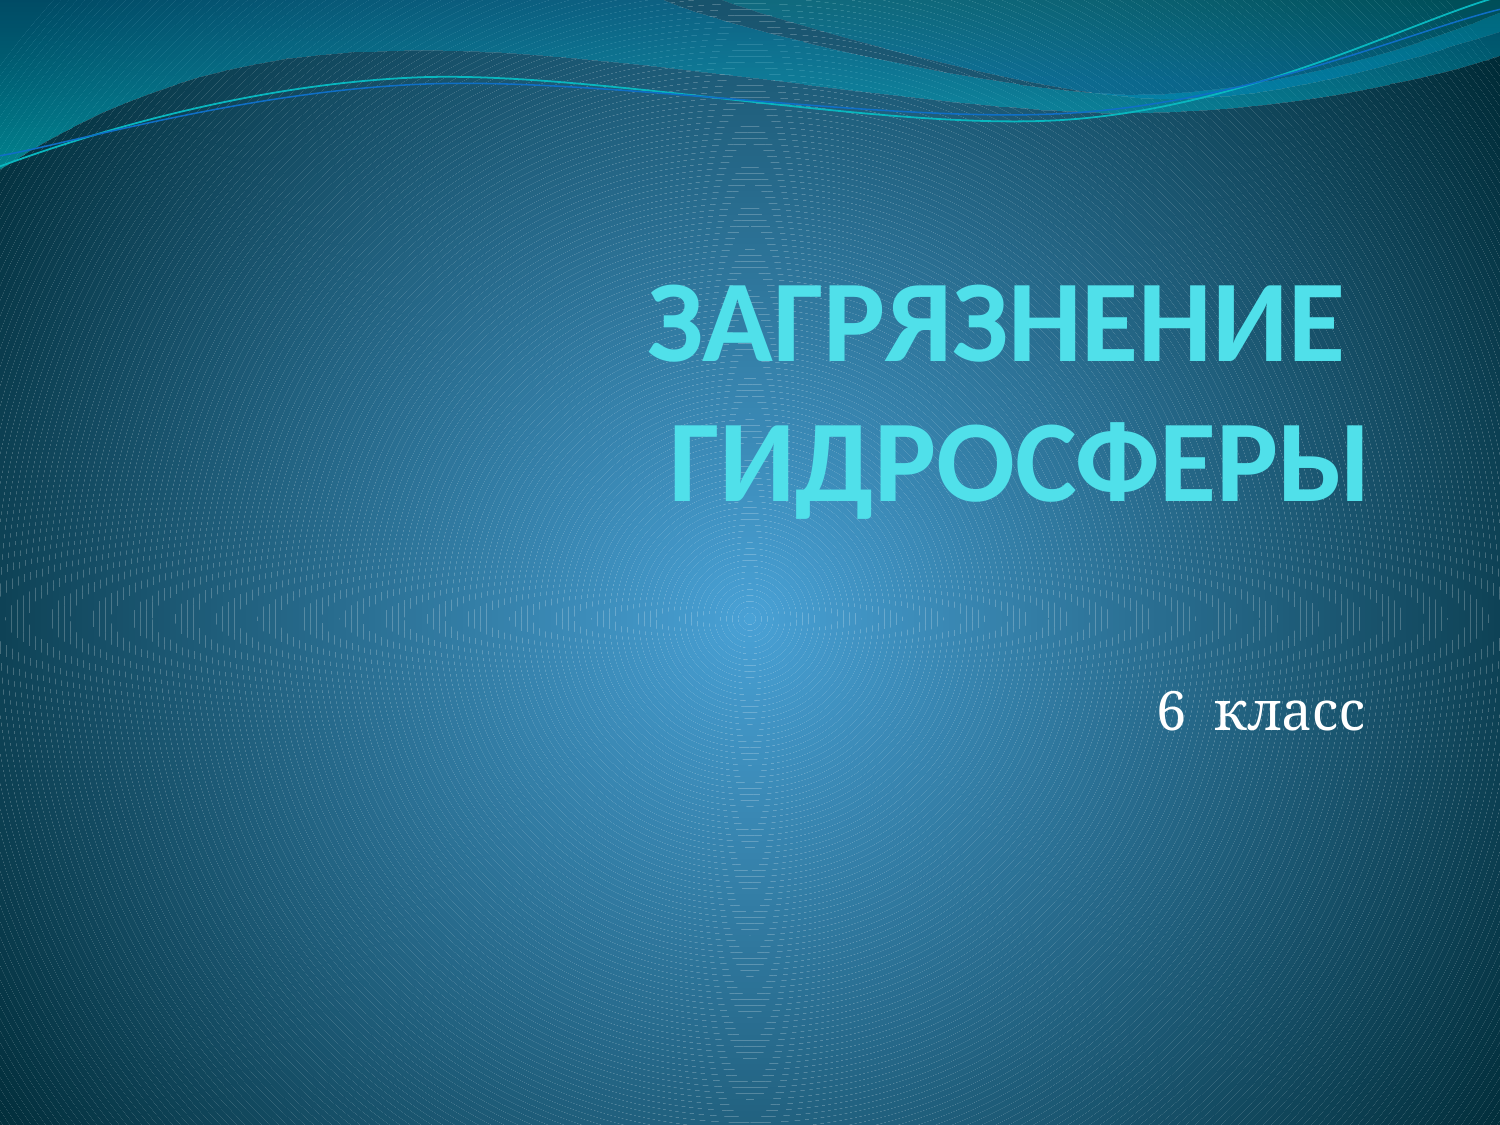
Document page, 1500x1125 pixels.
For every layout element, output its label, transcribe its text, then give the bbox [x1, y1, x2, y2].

title ЗАГРЯЗНЕНИЕ ГИДРОСФЕРЫ [87, 224, 1376, 525]
subtitle 6 класс [87, 668, 1376, 818]
